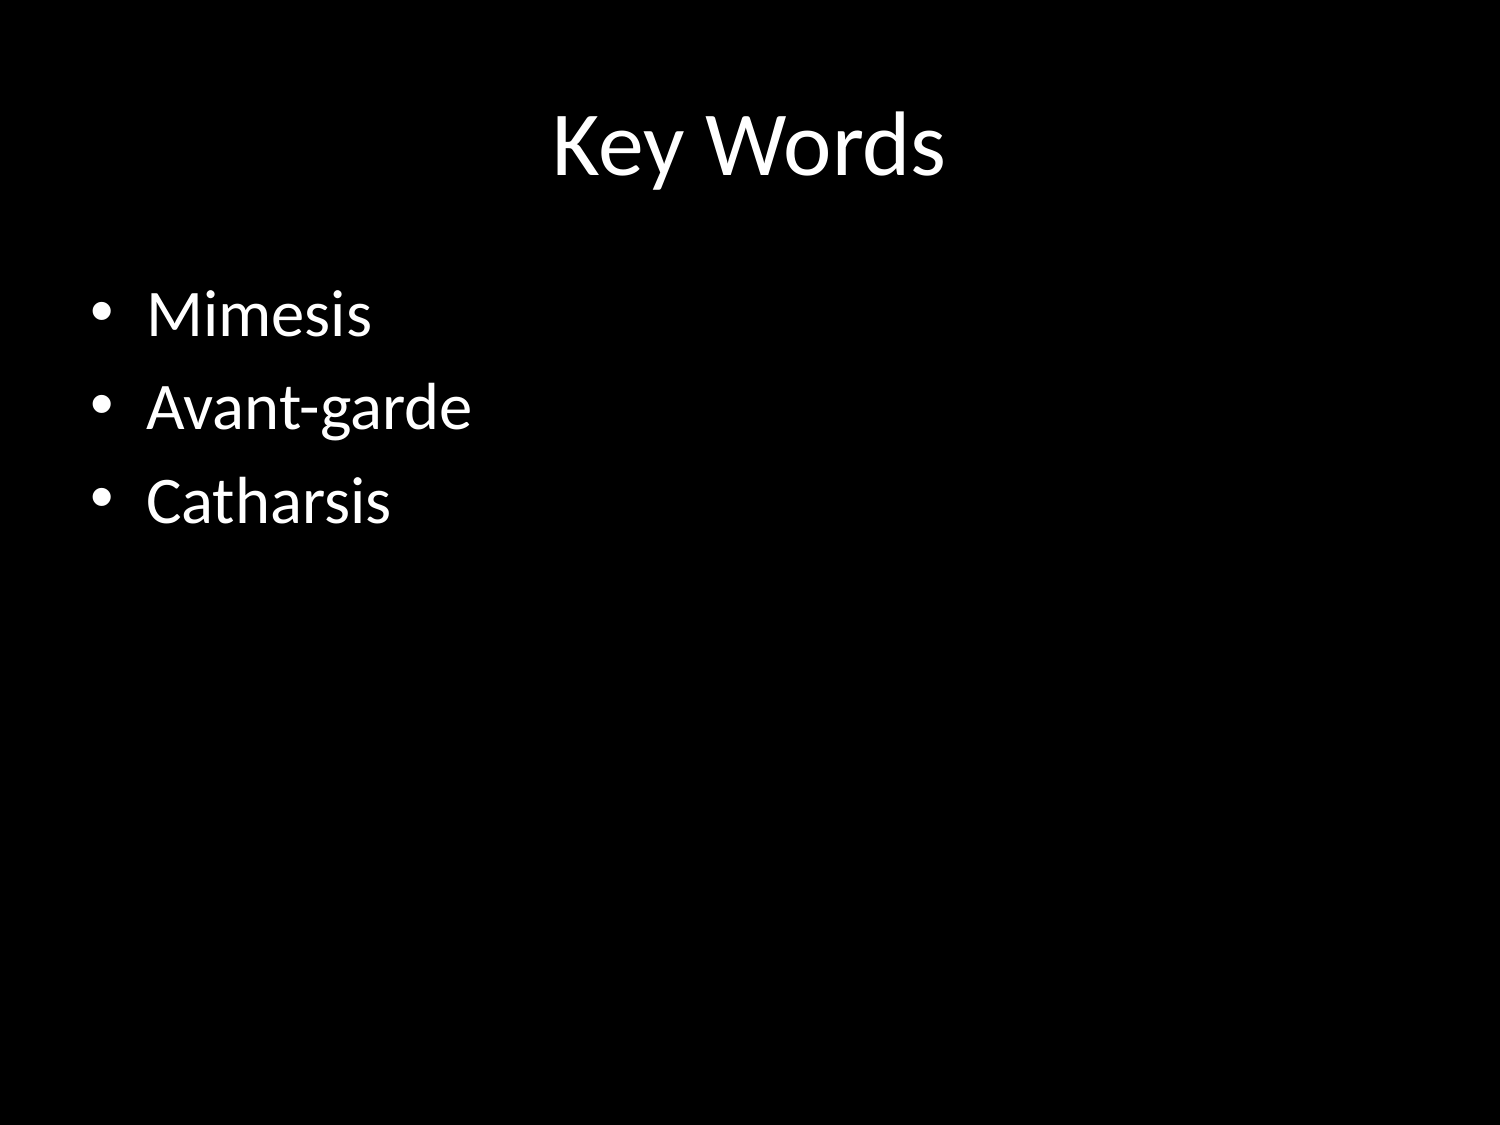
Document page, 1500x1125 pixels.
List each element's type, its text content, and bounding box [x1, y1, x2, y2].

list Mimesis Avant-garde Catharsis [75, 262, 1425, 1005]
title Key Words [75, 45, 1425, 233]
